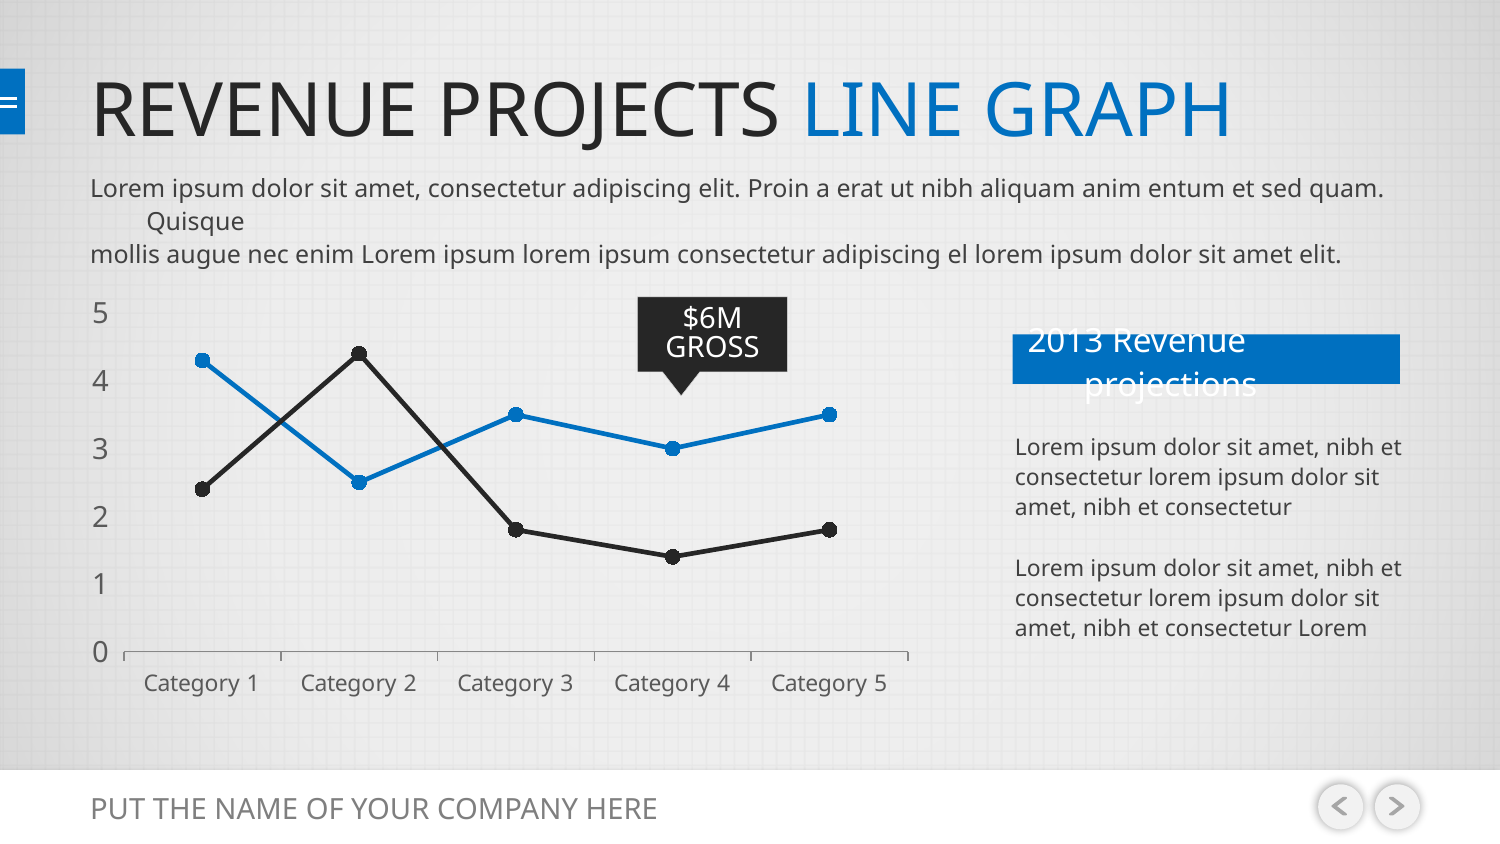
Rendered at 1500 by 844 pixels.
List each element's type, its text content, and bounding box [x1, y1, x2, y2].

list Lorem ipsum dolor sit amet, nibh et consectetur lorem ipsum dolor sit amet, nibh et consectetur Lorem ipsum dolor sit amet, nibh et consectetur lorem ipsum dolor sit amet, nibh et consectetur Lorem [999, 421, 1425, 697]
picture [0, 0, 1500, 770]
list 2013 Revenue projections [1012, 334, 1400, 384]
chart [74, 284, 926, 707]
footer PUT THE NAME OF YOUR COMPANY HERE [75, 784, 1163, 833]
list Lorem ipsum dolor sit amet, consectetur adipiscing elit. Proin a erat ut nibh aliquam anim entum et sed quam. Quisque mollis augue nec enim Lorem ipsum lorem ipsum consectetur adipiscing el lorem ipsum dolor sit amet elit. [75, 162, 1425, 247]
title REVENUE PROJECTS LINE GRAPH [75, 71, 1325, 142]
